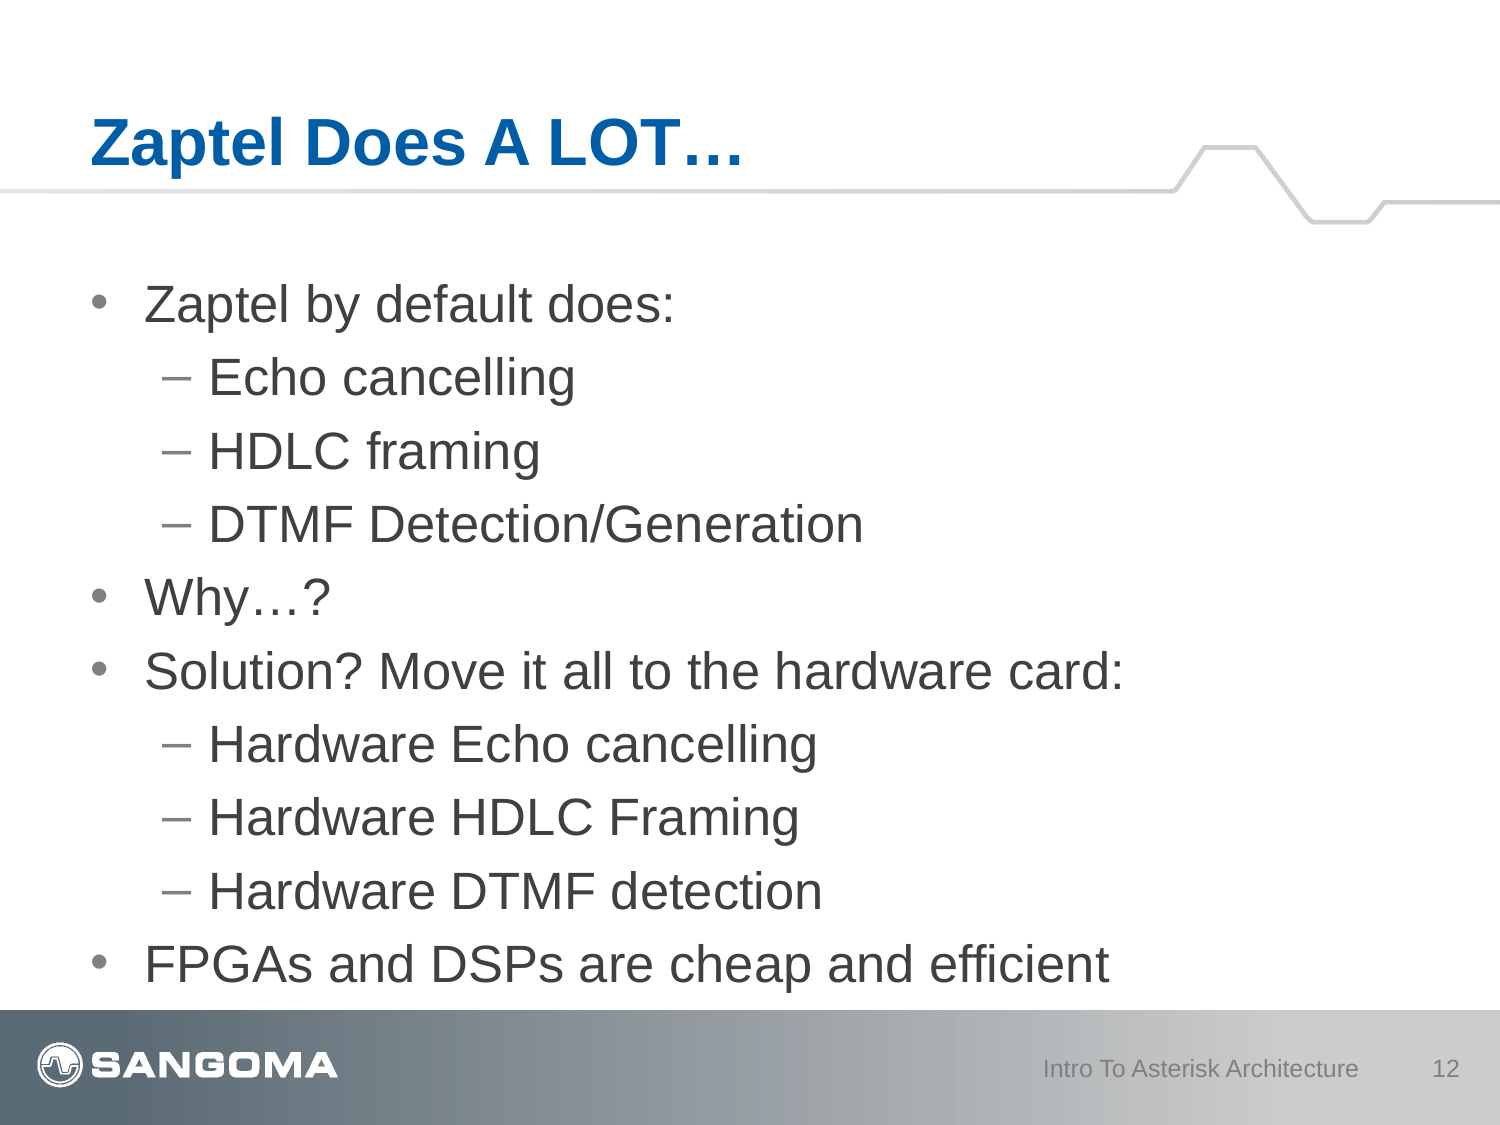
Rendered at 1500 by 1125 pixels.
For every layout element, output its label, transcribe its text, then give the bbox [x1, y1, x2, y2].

list Zaptel by default does: Echo cancelling HDLC framing DTMF Detection/Generation Why…? Solution? Move it all to the hardware card: Hardware Echo cancelling Hardware HDLC Framing Hardware DTMF detection FPGAs and DSPs are cheap and efficient [75, 262, 1425, 1005]
picture [0, 0, 1500, 1125]
footer Intro To Asterisk Architecture [525, 1037, 1375, 1098]
title Zaptel Does A LOT… [75, 45, 1425, 233]
slide_number 12 [1387, 1037, 1475, 1098]
